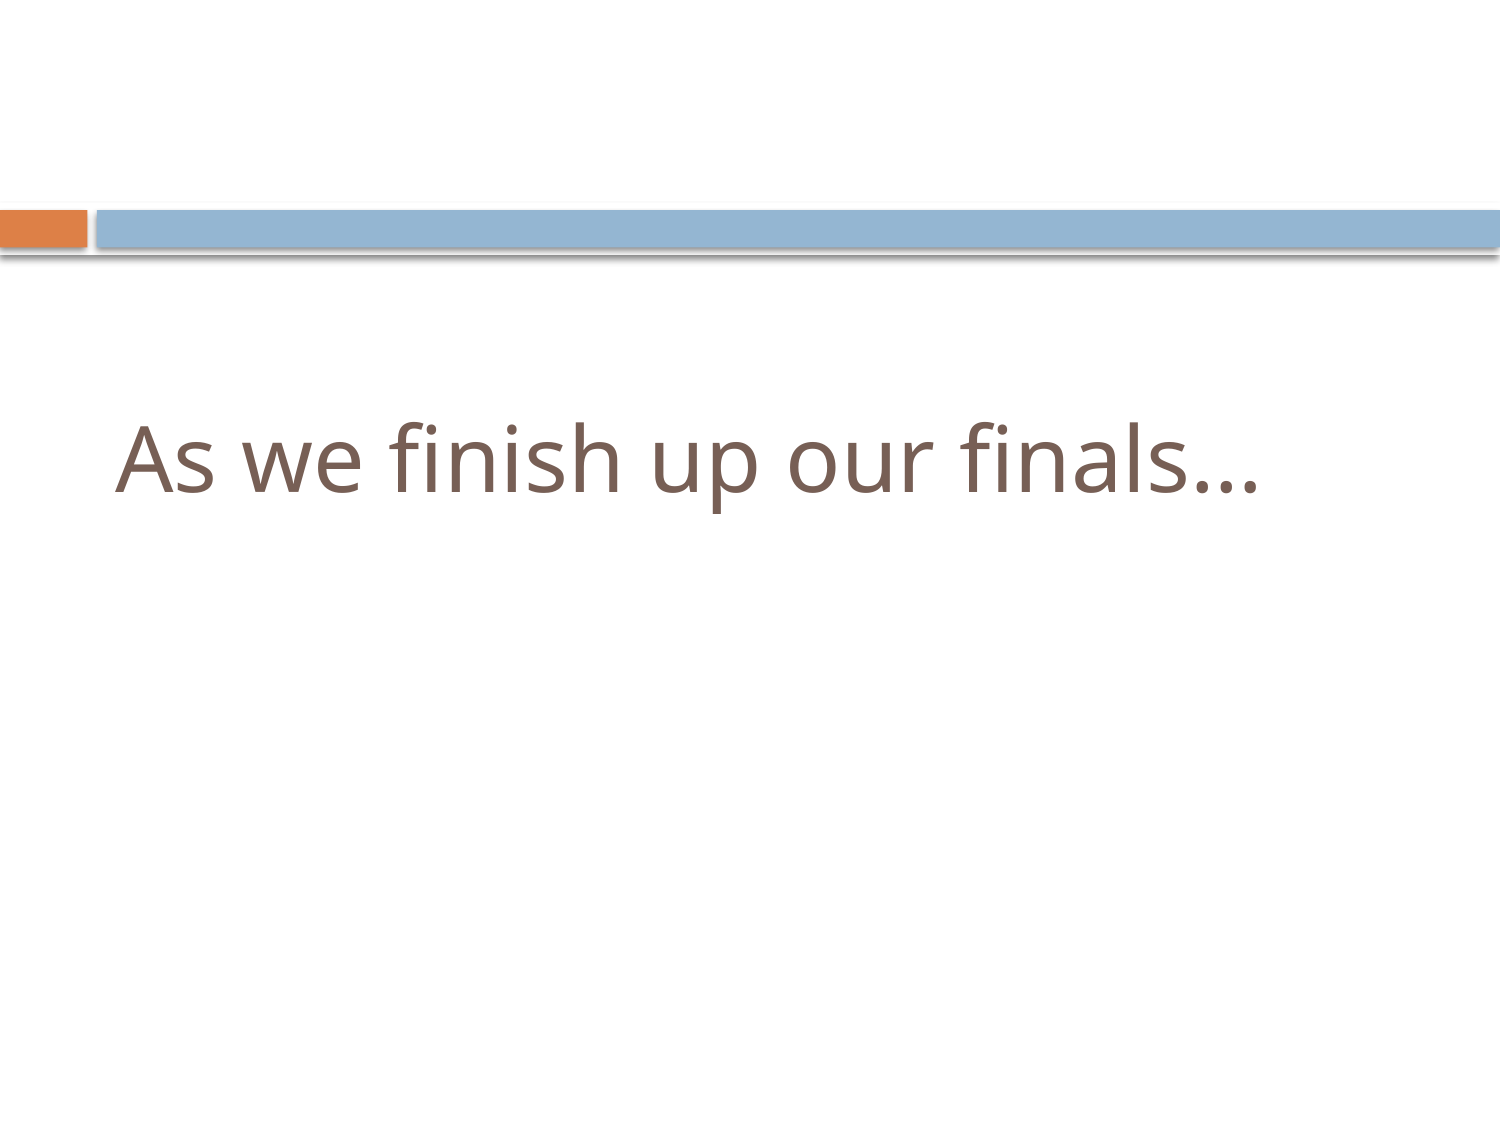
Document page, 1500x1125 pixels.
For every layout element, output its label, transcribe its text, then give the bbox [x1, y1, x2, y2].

title As we finish up our finals… [100, 375, 1438, 538]
